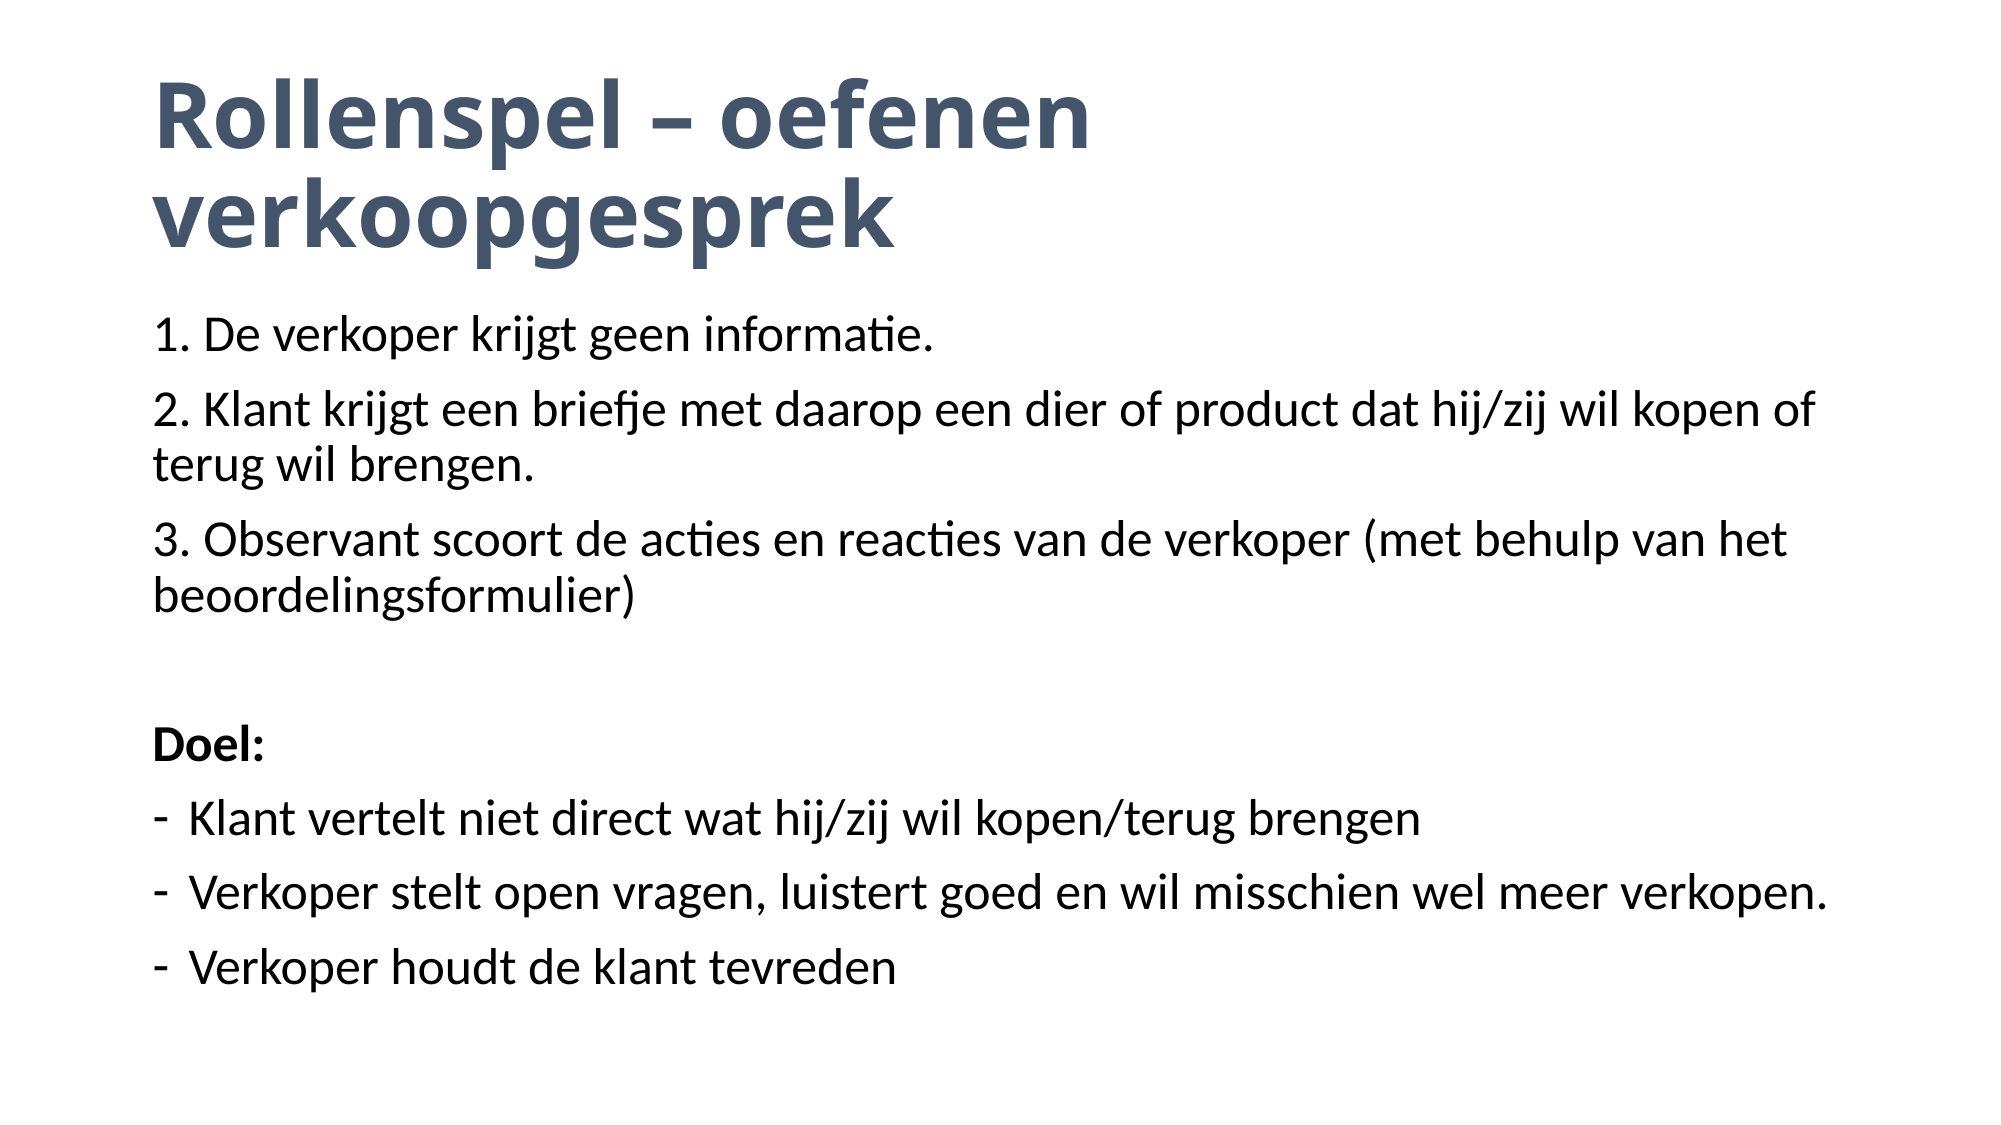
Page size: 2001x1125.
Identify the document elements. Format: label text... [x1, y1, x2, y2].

title Rollenspel – oefenen verkoopgesprek [137, 59, 1863, 278]
list 1. De verkoper krijgt geen informatie. 2. Klant krijgt een briefje met daarop een dier of product dat hij/zij wil kopen of terug wil brengen. 3. Observant scoort de acties en reacties van de verkoper (met behulp van het beoordelingsformulier) Doel: Klant vertelt niet direct wat hij/zij wil kopen/terug brengen Verkoper stelt open vragen, luistert goed en wil misschien wel meer verkopen. Verkoper houdt de klant tevreden [137, 299, 1863, 1057]
